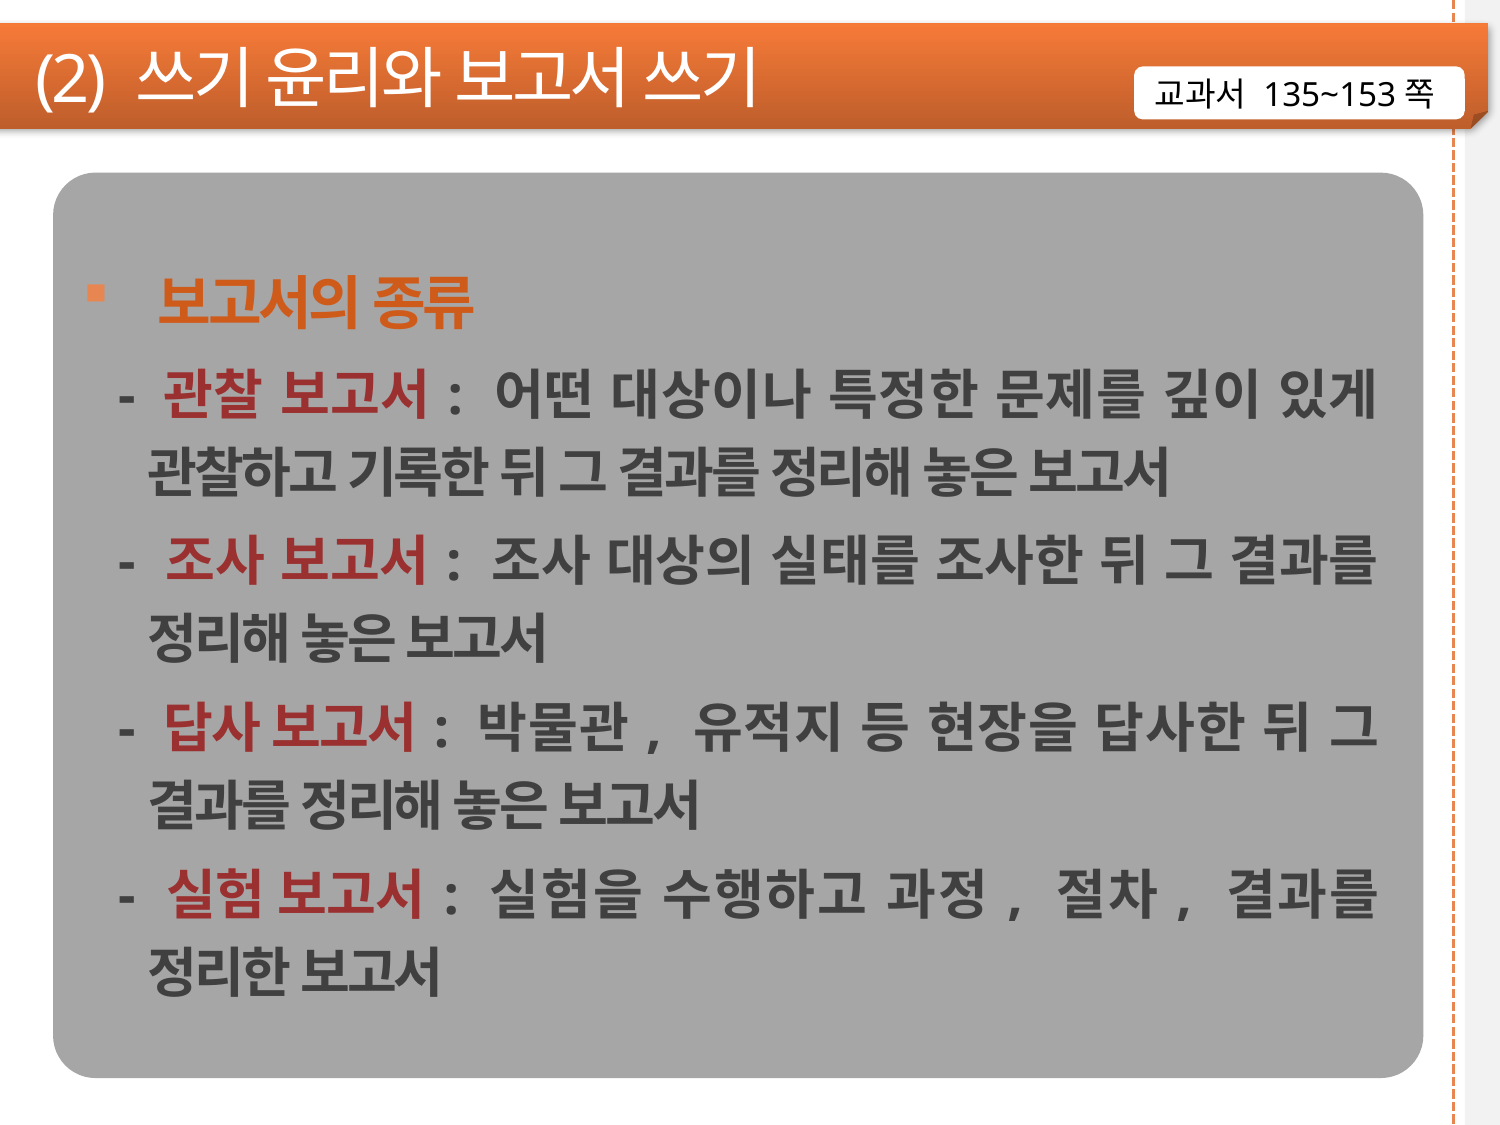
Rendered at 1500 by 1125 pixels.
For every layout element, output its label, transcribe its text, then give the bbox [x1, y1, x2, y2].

text_box (2) 쓰기 윤리와 보고서 쓰기 [0, 23, 1211, 129]
list 보고서의 종류 - 관찰 보고서: 어떤 대상이나 특정한 문제를 깊이 있게 관찰하고 기록한 뒤 그 결과를 정리해 놓은 보고서 - 조사 보고서: 조사 대상의 실태를 조사한 뒤 그 결과를 정리해 놓은 보고서 - 답사 보고서: 박물관, 유적지 등 현장을 답사한 뒤 그 결과를 정리해 놓은 보고서 - 실험 보고서: 실험을 수행하고 과정, 절차, 결과를 정리한 보고서 [64, 240, 1395, 1015]
text_box [50, 170, 1426, 1081]
text_box 교과서 135~153쪽 [1211, 64, 1467, 122]
